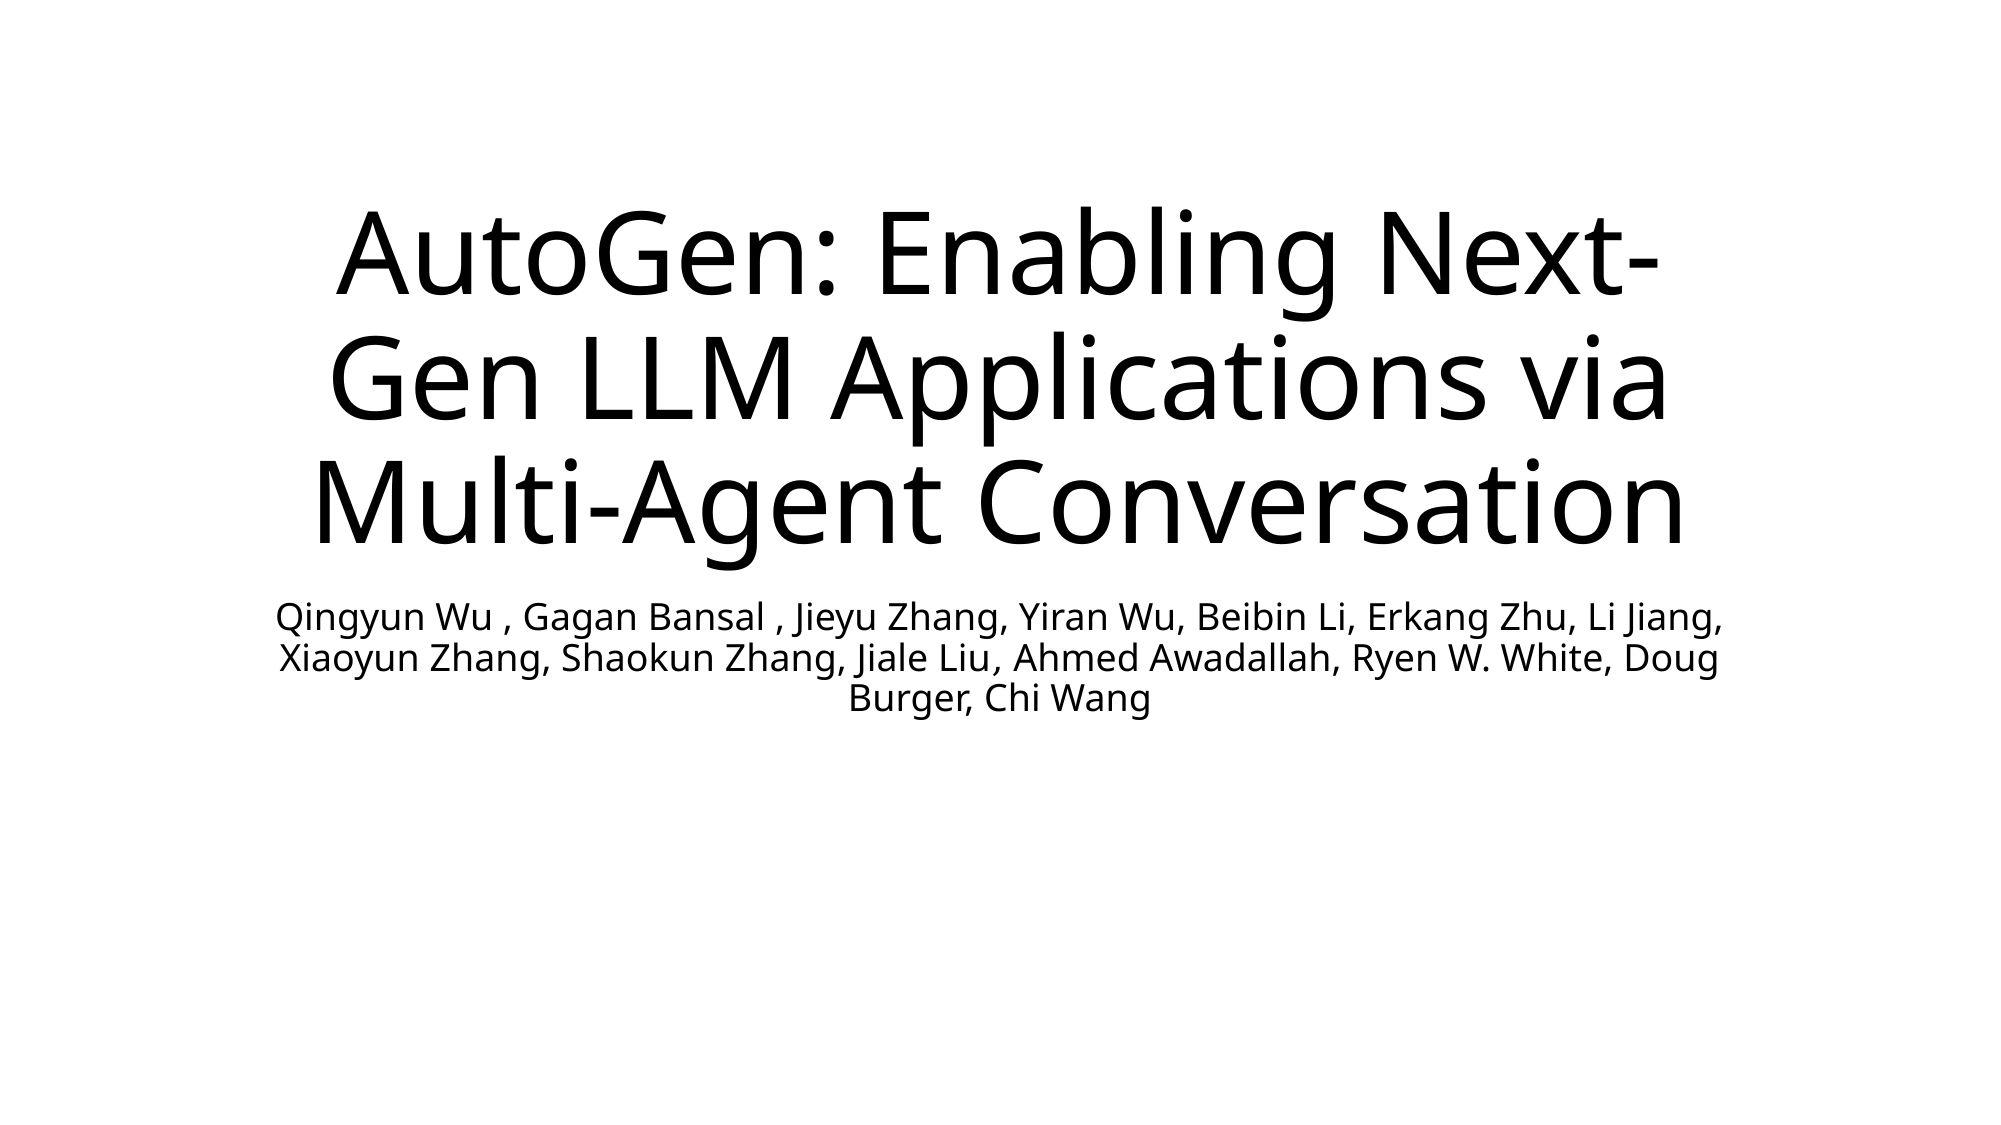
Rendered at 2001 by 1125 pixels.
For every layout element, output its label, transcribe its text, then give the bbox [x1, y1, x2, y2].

subtitle Qingyun Wu , Gagan Bansal , Jieyu Zhang, Yiran Wu, Beibin Li, Erkang Zhu, Li Jiang, Xiaoyun Zhang, Shaokun Zhang, Jiale Liu, Ahmed Awadallah, Ryen W. White, Doug Burger, Chi Wang [249, 590, 1750, 863]
title AutoGen: Enabling Next-Gen LLM Applications via Multi-Agent Conversation [249, 184, 1750, 576]
